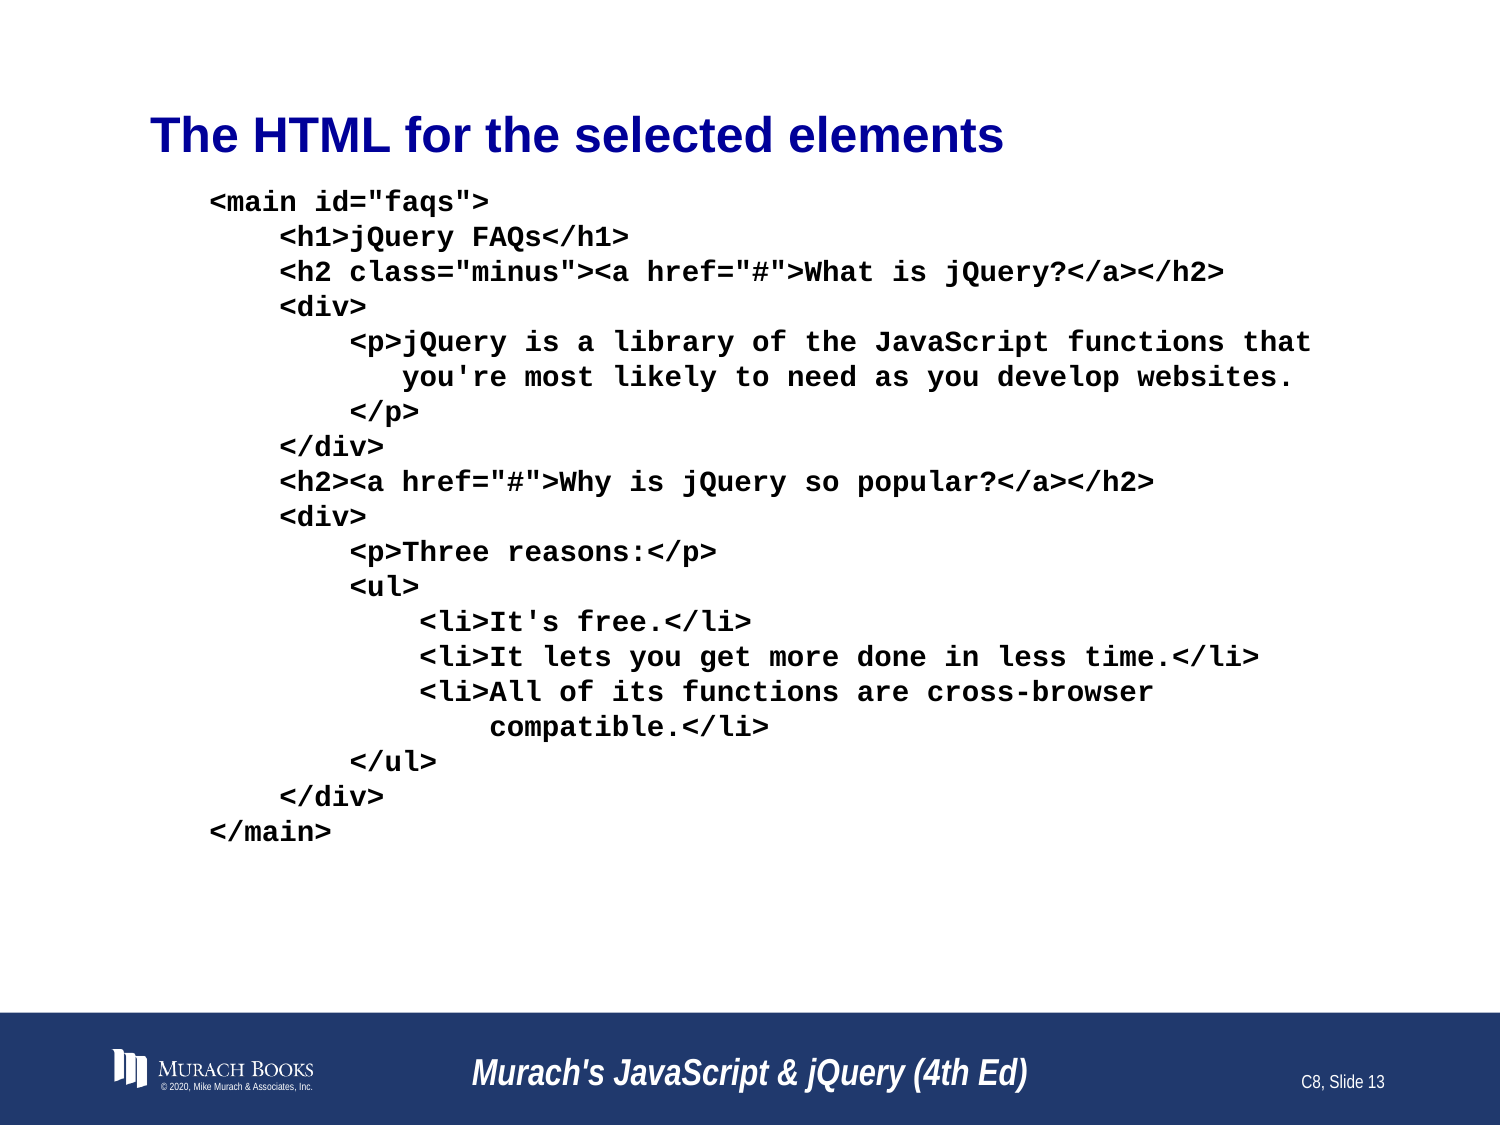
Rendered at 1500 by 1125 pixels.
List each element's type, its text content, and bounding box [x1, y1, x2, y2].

title The HTML for the selected elements [150, 102, 1350, 164]
slide_number Murach's JavaScript & jQuery (4th Ed) [463, 1025, 1050, 1100]
list <main id="faqs"> <h1>jQuery FAQs</h1> <h2 class="minus"><a href="#">What is jQuery?</a></h2> <div> <p>jQuery is a library of the JavaScript functions that you're most likely to need as you develop websites. </p> </div> <h2><a href="#">Why is jQuery so popular?</a></h2> <div> <p>Three reasons:</p> <ul> <li>It's free.</li> <li>It lets you get more done in less time.</li> <li>All of its functions are cross-browser compatible.</li> </ul> </div> </main> [137, 174, 1350, 975]
slide_number C8, Slide 13 [1087, 1025, 1400, 1100]
footer © 2020, Mike Murach & Associates, Inc. [12, 1025, 463, 1100]
